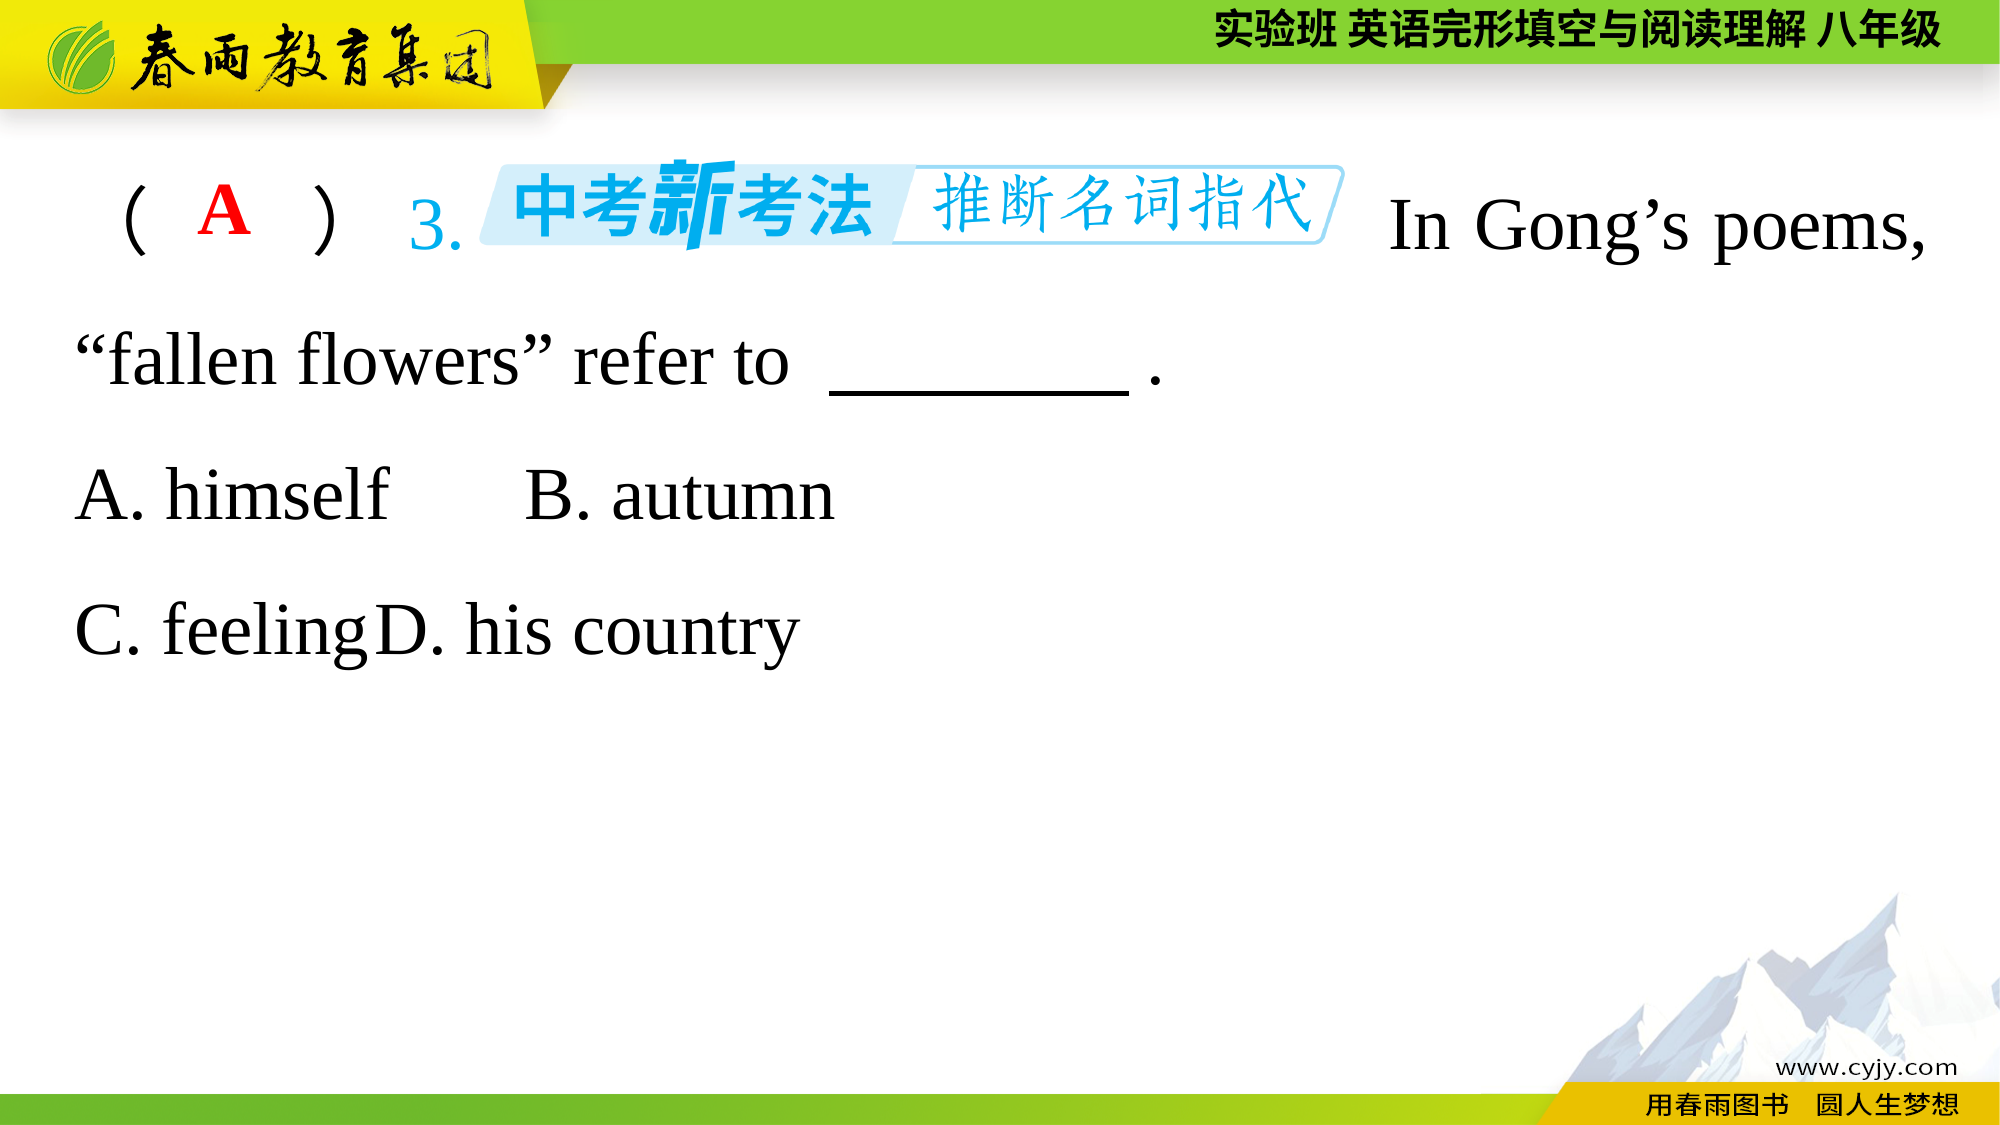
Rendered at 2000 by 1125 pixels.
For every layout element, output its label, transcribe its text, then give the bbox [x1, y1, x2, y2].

list （ ）3. In Gong’s poems, “fallen flowers” refer to . A. himself B. autumn C. feeling D. his country [59, 122, 1944, 683]
picture [0, 0, 2000, 1125]
text_box A [182, 152, 267, 258]
